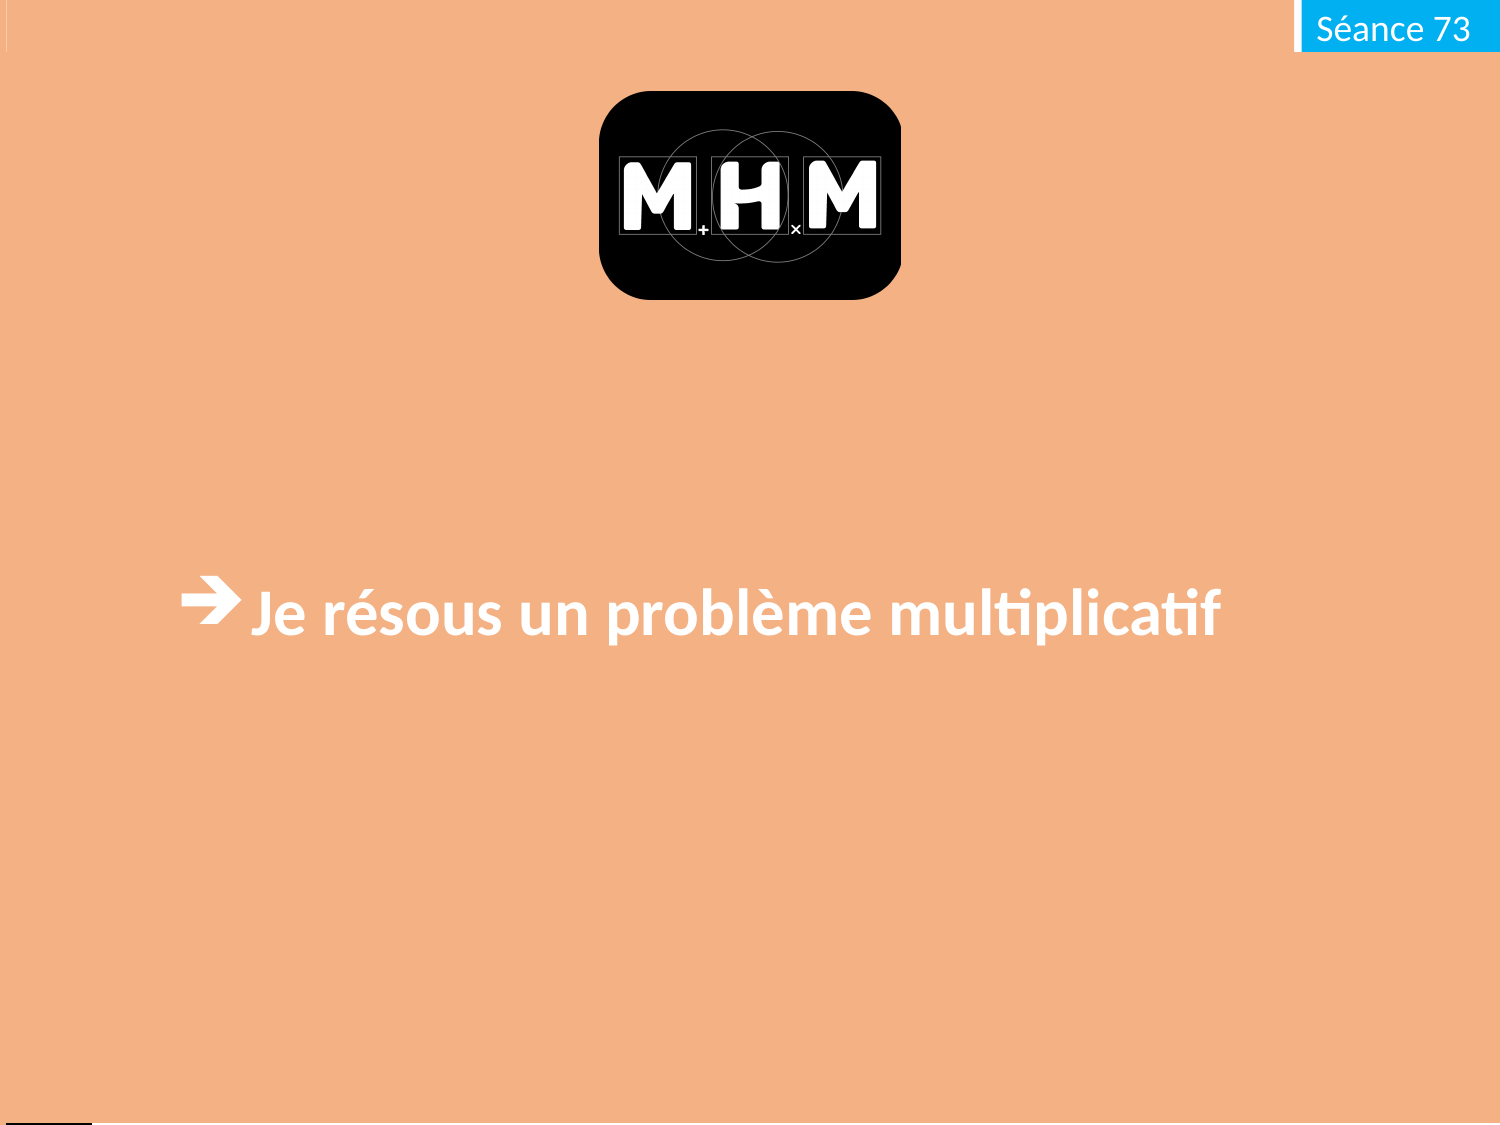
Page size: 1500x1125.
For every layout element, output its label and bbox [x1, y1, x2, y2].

text_box [0, 52, 1500, 1123]
